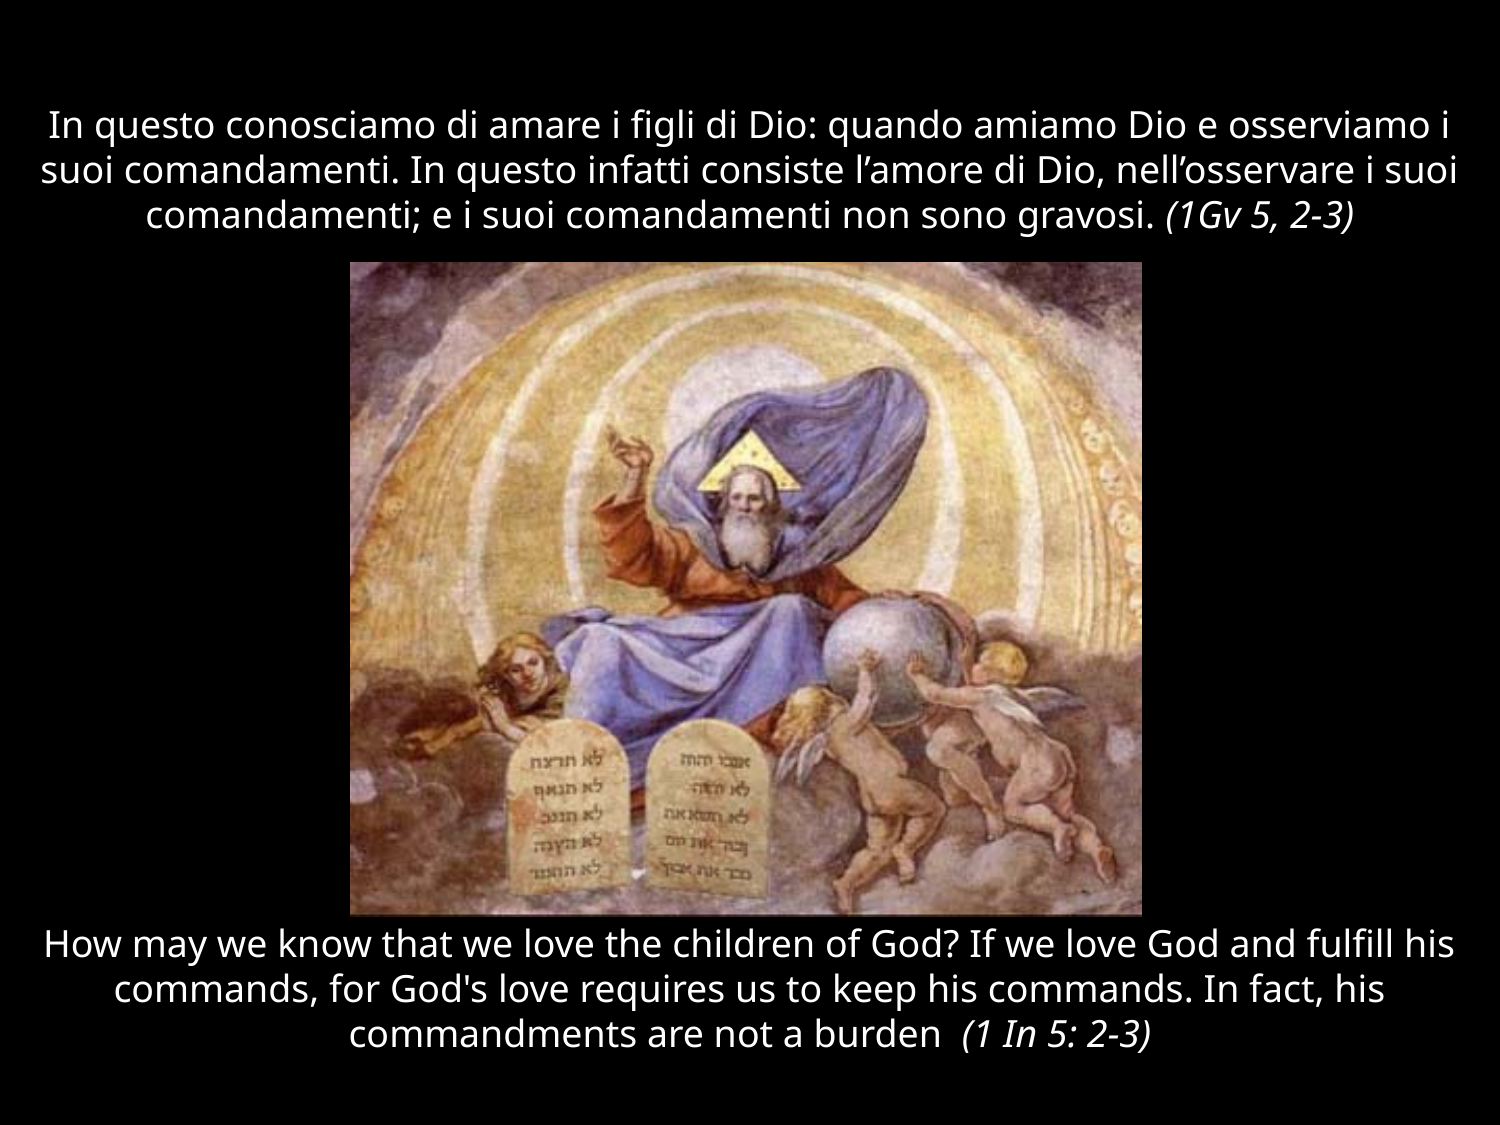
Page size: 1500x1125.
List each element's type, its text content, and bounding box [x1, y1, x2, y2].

title In questo conosciamo di amare i figli di Dio: quando amiamo Dio e osserviamo i suoi comandamenti. In questo infatti consiste l’amore di Dio, nell’osservare i suoi comandamenti; e i suoi comandamenti non sono gravosi. (1Gv 5, 2-3) [0, 99, 1500, 238]
picture [349, 262, 1142, 917]
text_box How may we know that we love the children of God? If we love God and fulfill his commands, for God's love requires us to keep his commands. In fact, his commandments are not a burden (1 In 5: 2-3) [0, 912, 1500, 1063]
